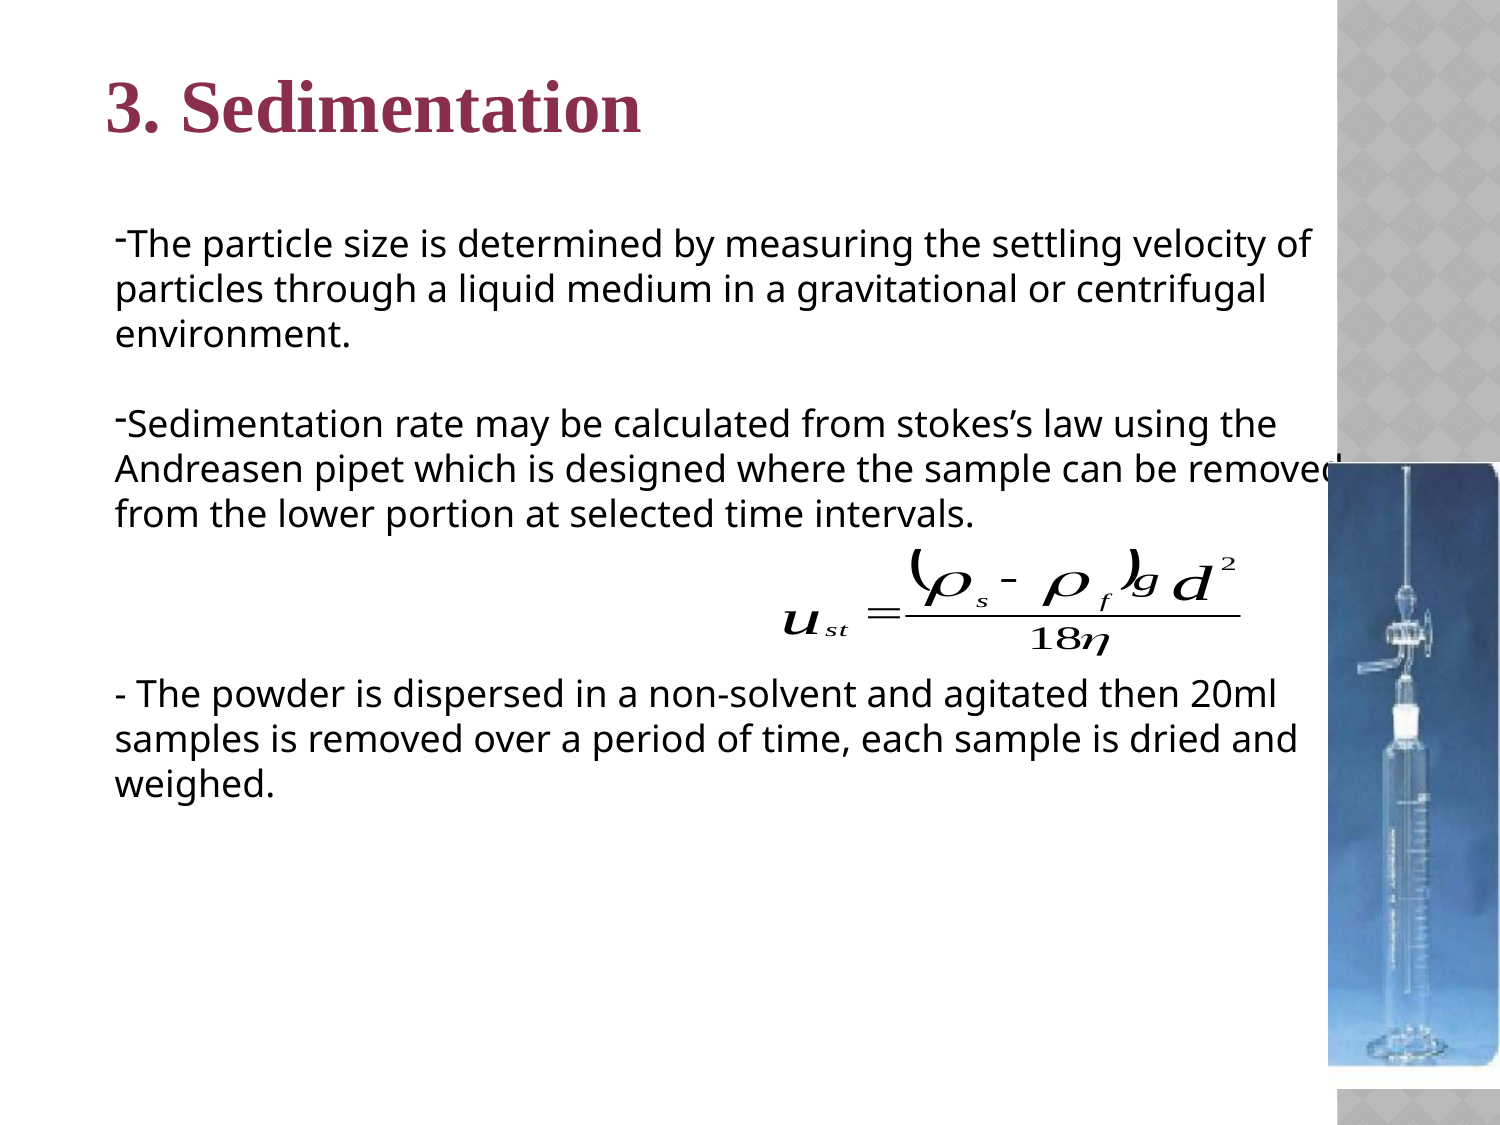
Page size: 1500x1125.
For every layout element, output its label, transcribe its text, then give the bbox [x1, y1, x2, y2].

text_box 3. Sedimentation [90, 49, 658, 155]
text_box The particle size is determined by measuring the settling velocity of particles through a liquid medium in a gravitational or centrifugal environment. Sedimentation rate may be calculated from stokes’s law using the Andreasen pipet which is designed where the sample can be removed from the lower portion at selected time intervals. - The powder is dispersed in a non-solvent and agitated then 20ml samples is removed over a period of time, each sample is dried and weighed. [99, 212, 1388, 858]
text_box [1327, 462, 1500, 1090]
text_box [774, 549, 1251, 663]
